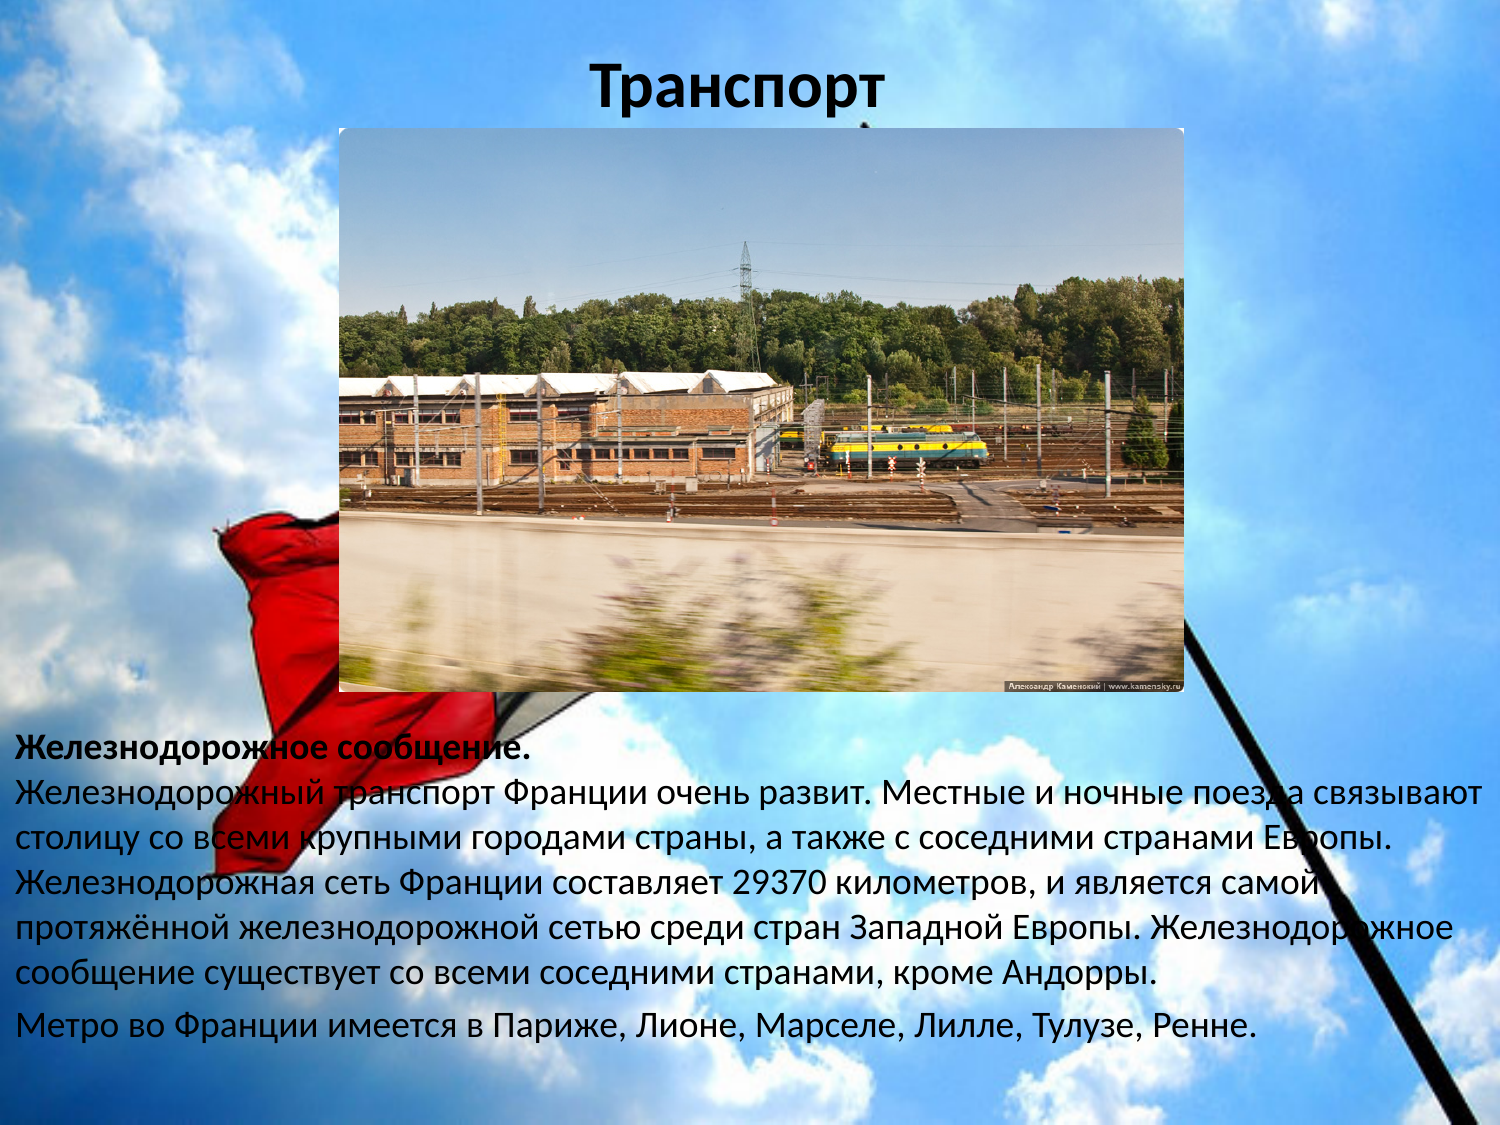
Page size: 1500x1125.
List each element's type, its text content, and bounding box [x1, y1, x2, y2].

list Железнодорожное сообщение. Железнодорожный транспорт Франции очень развит. Местные и ночные поезда связывают столицу со всеми крупными городами страны, а также с соседними странами Европы. Железнодорожная сеть Франции составляет 29370 километров, и является самой протяжённой железнодорожной сетью среди стран Западной Европы. Железнодорожное сообщение существует со всеми соседними странами, кроме Андорры. Метро во Франции имеется в Париже, Лионе, Марселе, Лилле, Тулузе, Ренне. [0, 714, 1500, 1125]
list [339, 128, 1184, 692]
picture [0, 0, 1500, 714]
title Транспорт [574, 0, 1008, 127]
